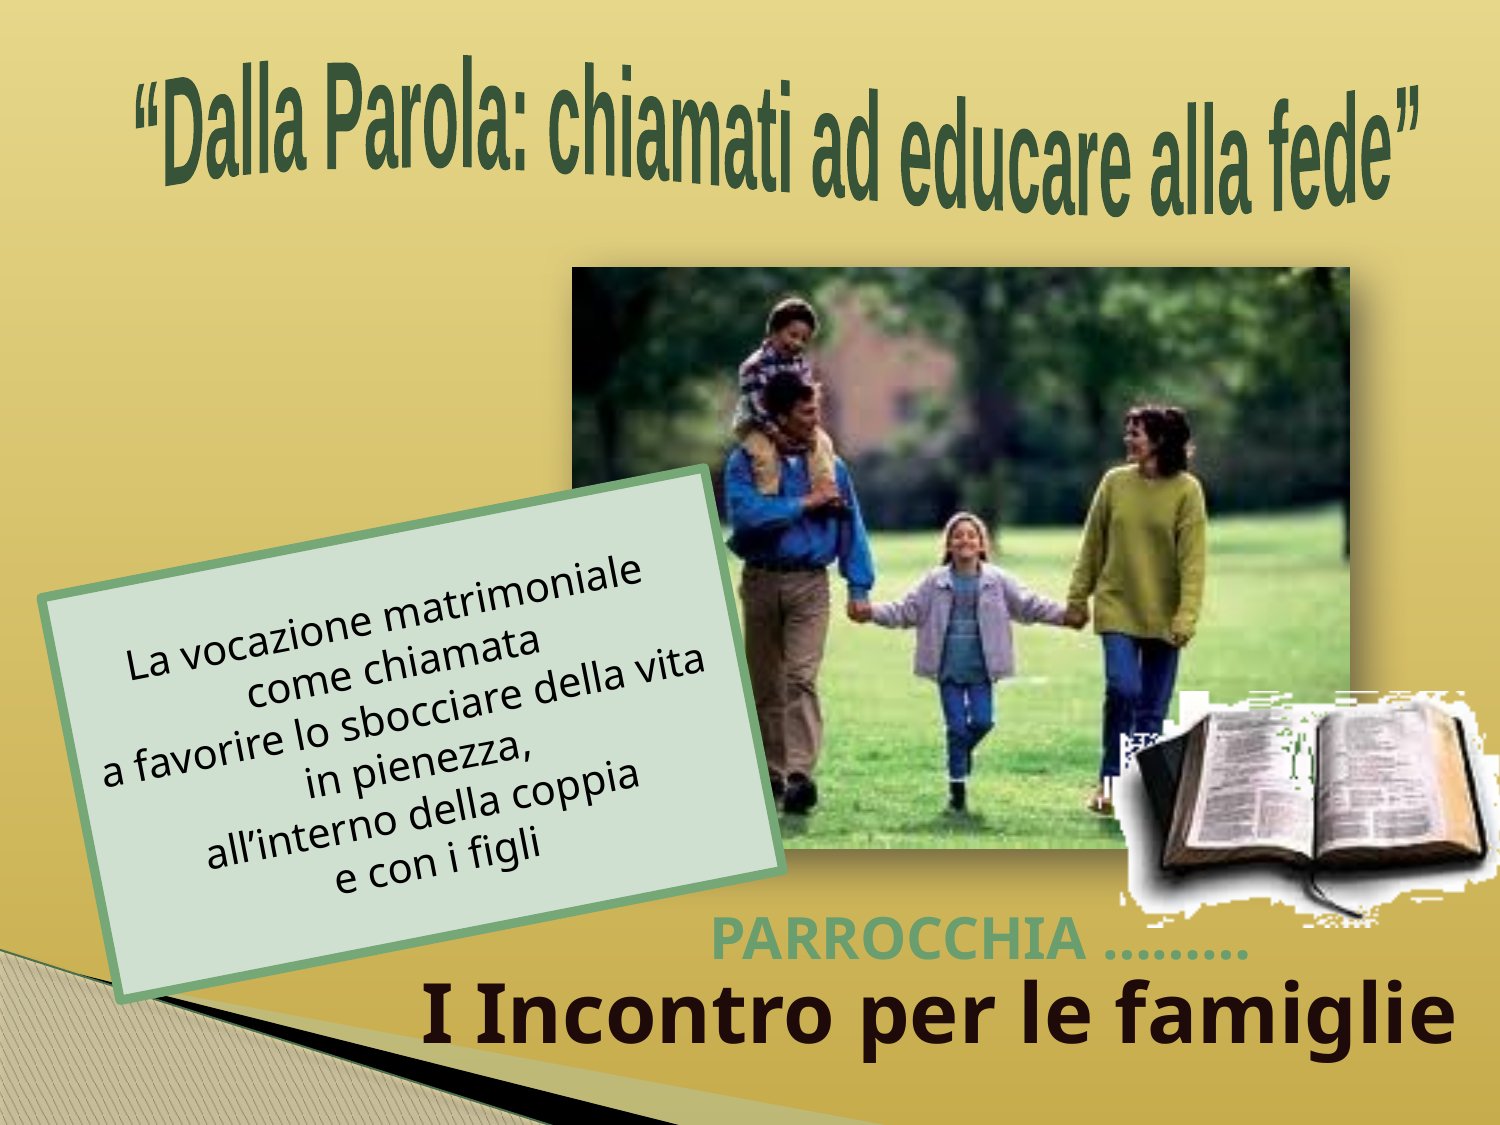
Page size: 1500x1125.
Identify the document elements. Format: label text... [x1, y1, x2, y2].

text_box I Incontro per le famiglie [406, 952, 1474, 1068]
text_box La vocazione matrimoniale come chiamata a favorire lo sbocciare della vita in pienezza, all’interno della coppia e con i figli [41, 494, 784, 1001]
text_box Parrocchia ……… [572, 893, 1388, 952]
picture [572, 266, 1500, 928]
